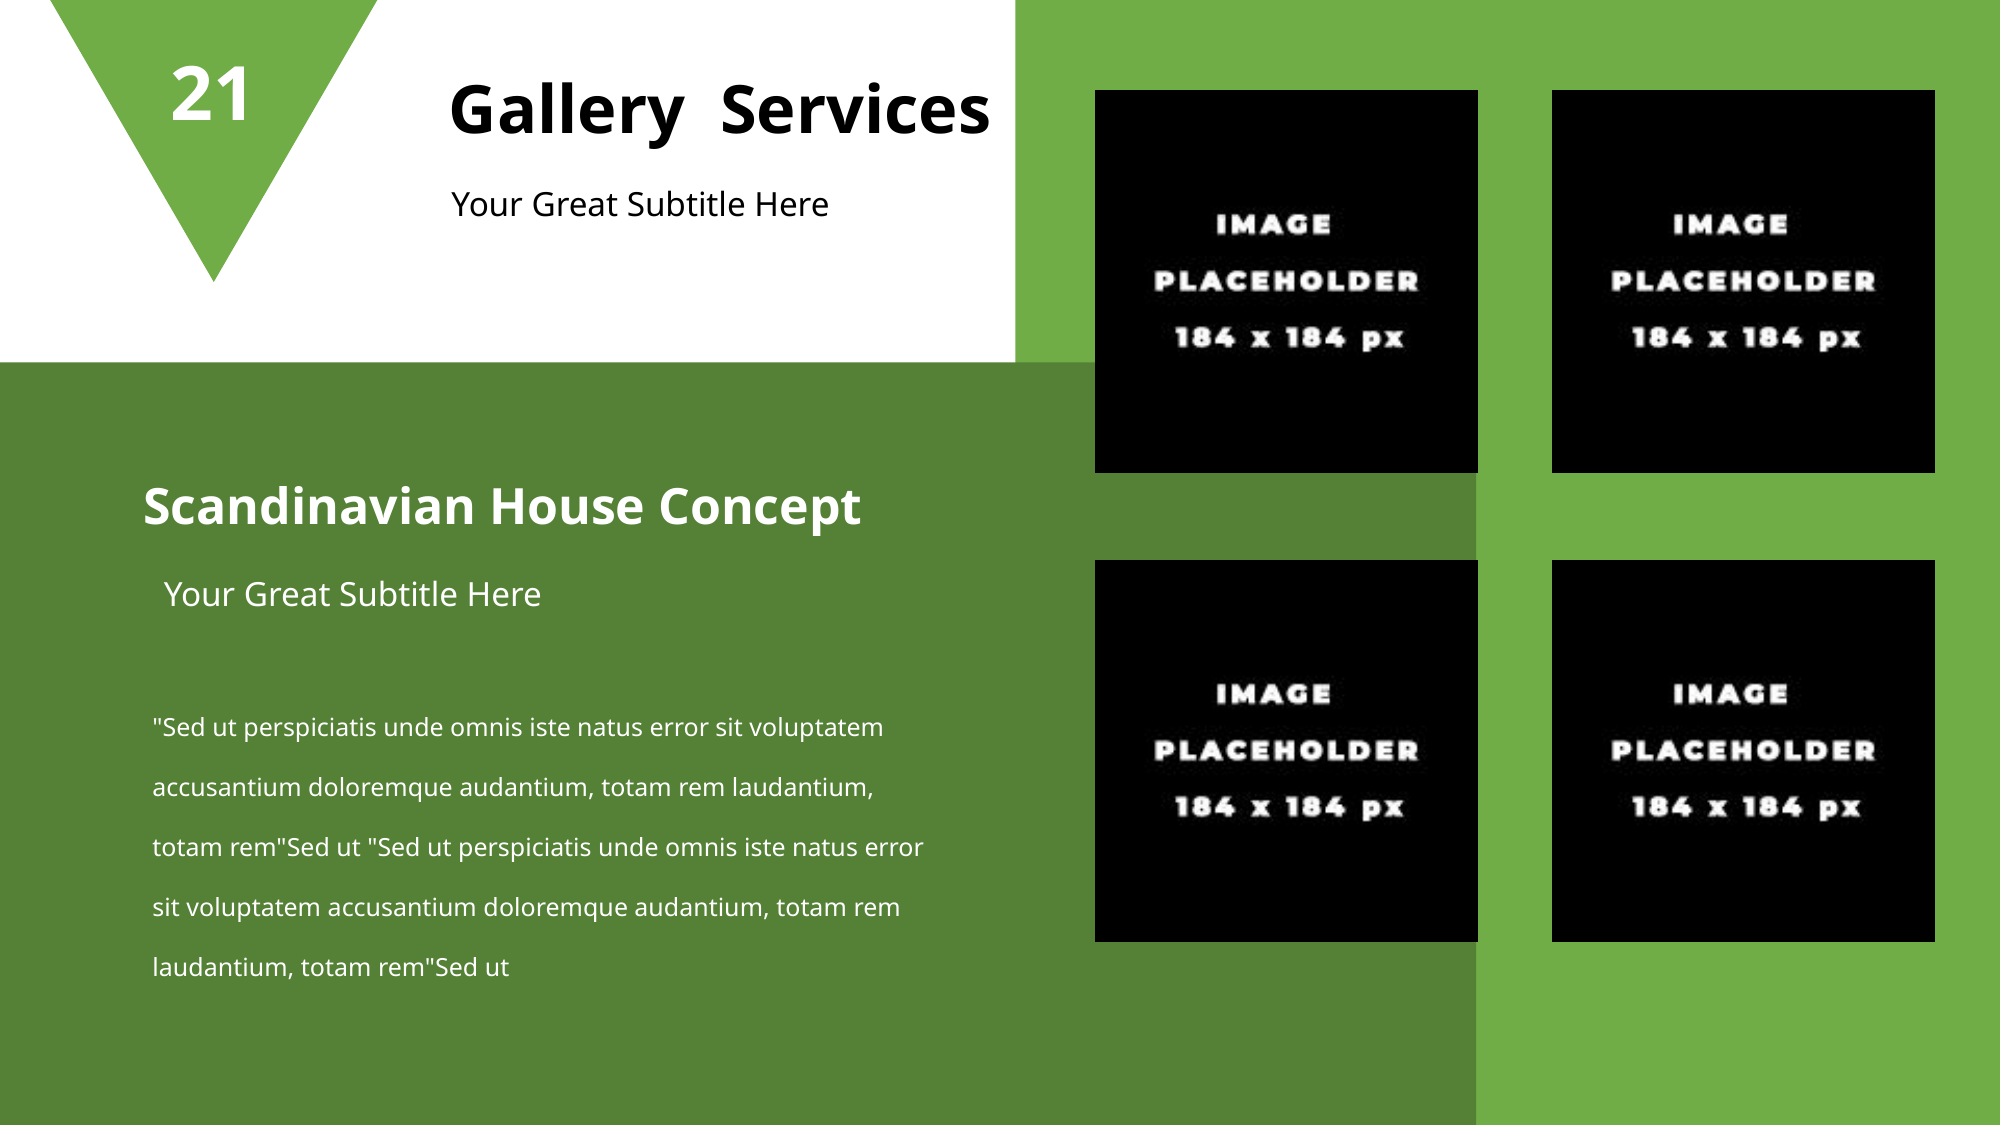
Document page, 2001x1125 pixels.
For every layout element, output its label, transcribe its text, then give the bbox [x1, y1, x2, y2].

text_box [50, 0, 378, 142]
picture [1095, 90, 1478, 474]
picture [1552, 90, 1935, 474]
text_box Your Great Subtitle Here [419, 175, 862, 231]
text_box [1015, 0, 2000, 1125]
picture [1552, 559, 1935, 943]
text_box "Sed ut perspiciatis unde omnis iste natus error sit voluptatem accusantium doloremque audantium, totam rem laudantium, totam rem"Sed ut "Sed ut perspiciatis unde omnis iste natus error sit voluptatem accusantium doloremque audantium, totam rem laudantium, totam rem"Sed ut [137, 673, 966, 993]
text_box [134, 145, 294, 282]
text_box Gallery Services [416, 59, 1042, 156]
text_box [0, 362, 1477, 1125]
picture [1095, 559, 1478, 943]
text_box Your Great Subtitle Here [132, 565, 575, 621]
text_box Scandinavian House Concept [128, 466, 934, 543]
text_box 21 [132, 38, 296, 145]
